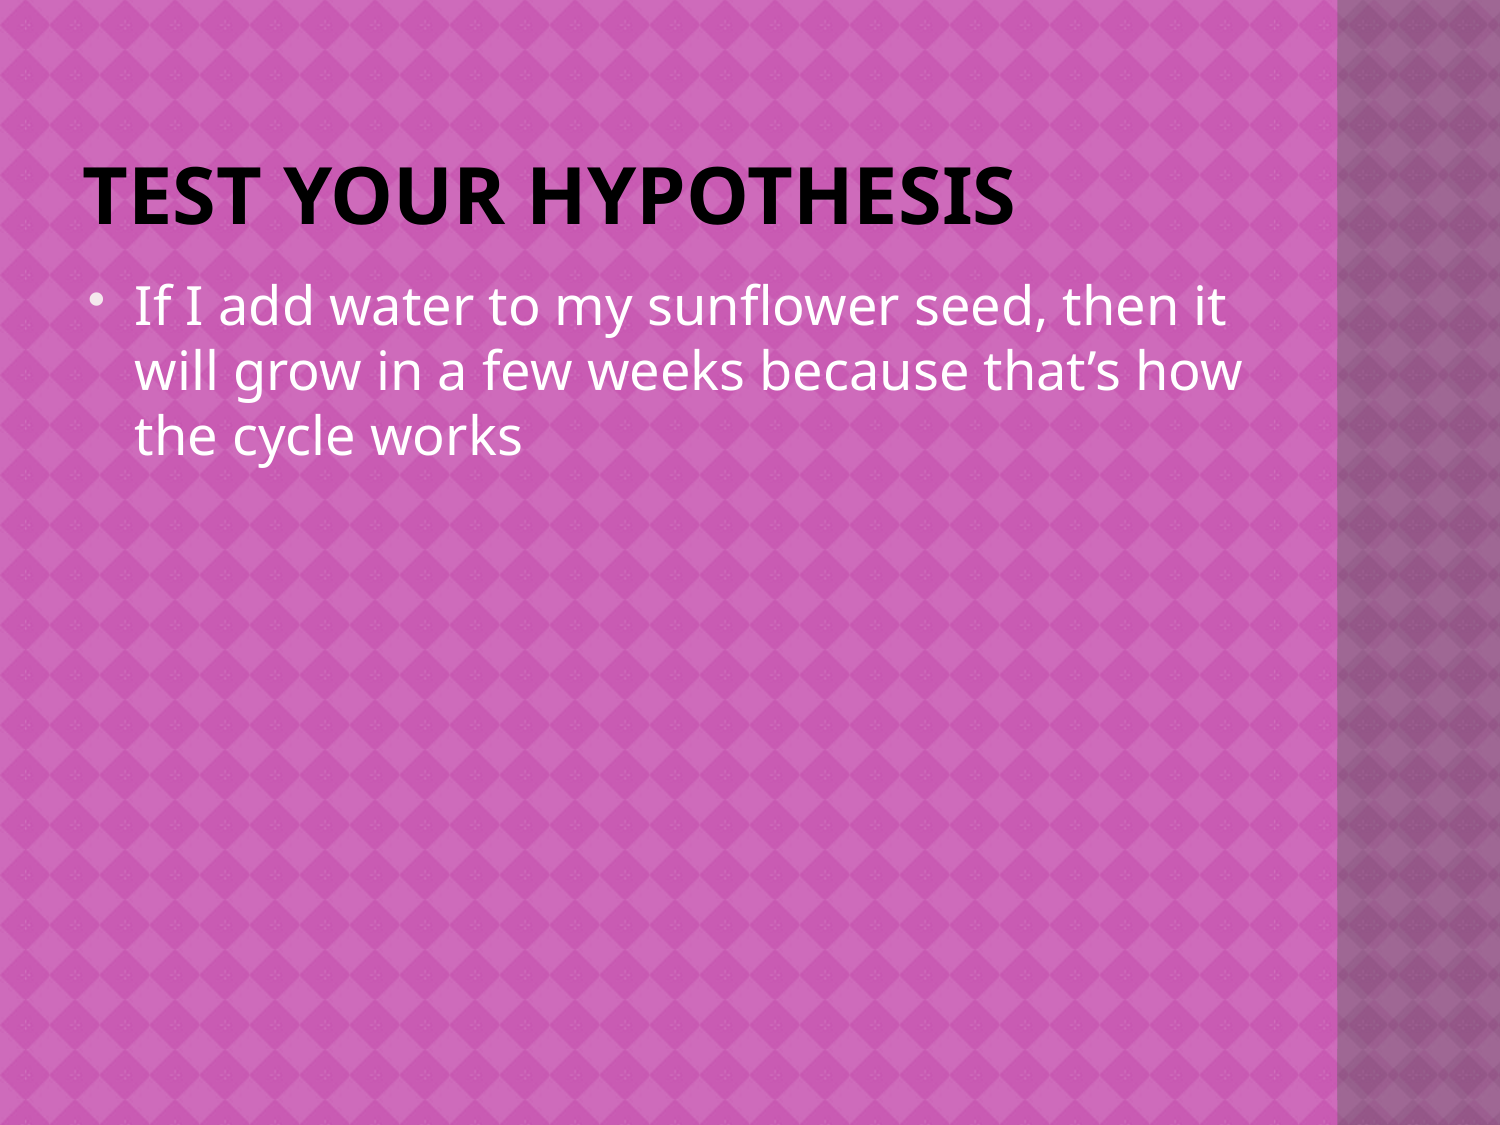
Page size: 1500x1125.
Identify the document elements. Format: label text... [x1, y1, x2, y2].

title Test Your Hypothesis [75, 52, 1263, 240]
list If I add water to my sunflower seed, then it will grow in a few weeks because that’s how the cycle works [75, 264, 1263, 1059]
